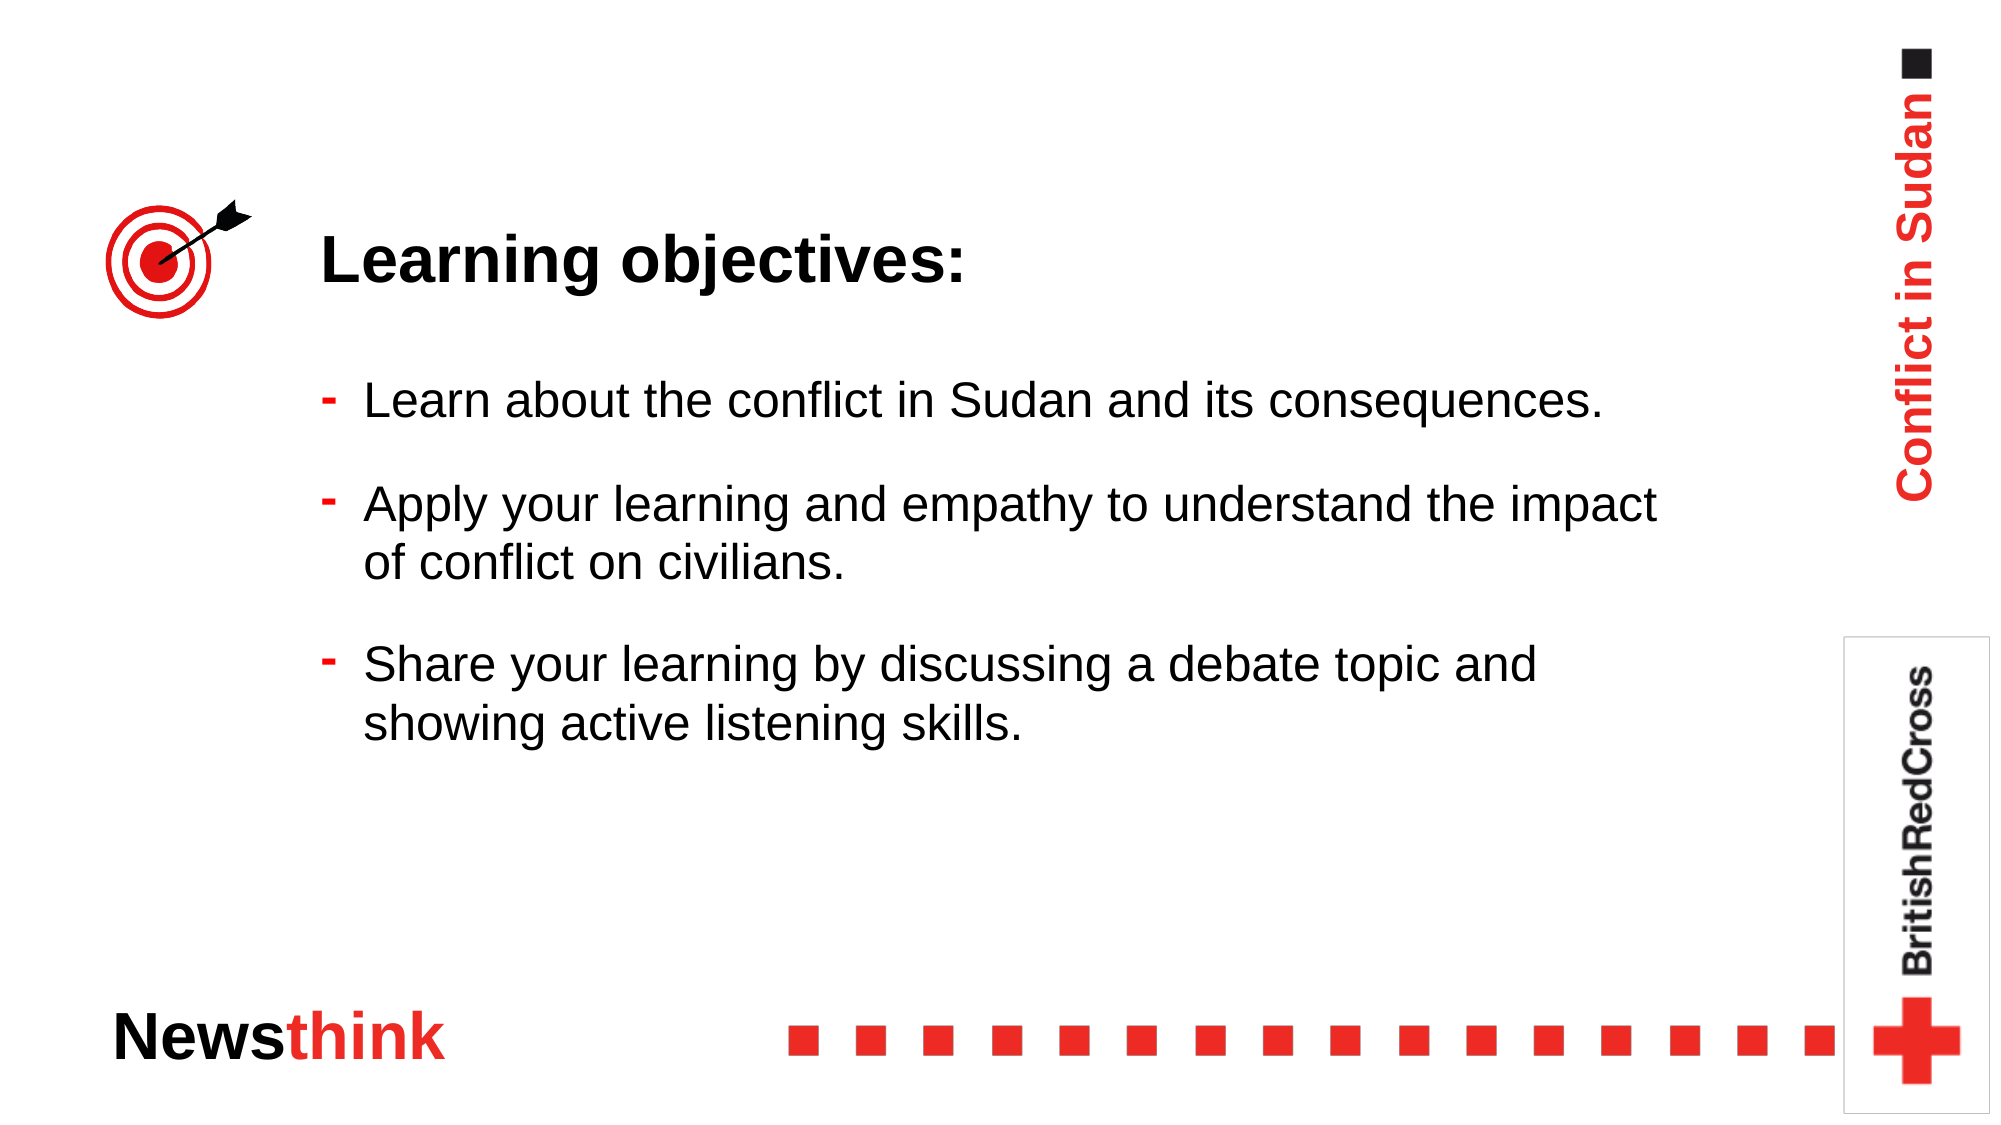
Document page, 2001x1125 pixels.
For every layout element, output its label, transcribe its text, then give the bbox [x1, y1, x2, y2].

text_box Apply your learning and empathy to understand the impact of conflict on civilians. [363, 472, 1707, 612]
text_box - [320, 366, 361, 442]
picture [70, 152, 269, 362]
text_box - [320, 626, 361, 702]
text_box Conflict in Sudan [1873, 61, 1949, 518]
text_box Share your learning by discussing a debate topic and showing active listening skills. [363, 633, 1601, 773]
text_box Newsthink [97, 985, 779, 1081]
text_box Learning objectives: [320, 225, 1495, 300]
text_box - [320, 467, 361, 542]
text_box Learn about the conflict in Sudan and its consequences. [363, 369, 1707, 444]
